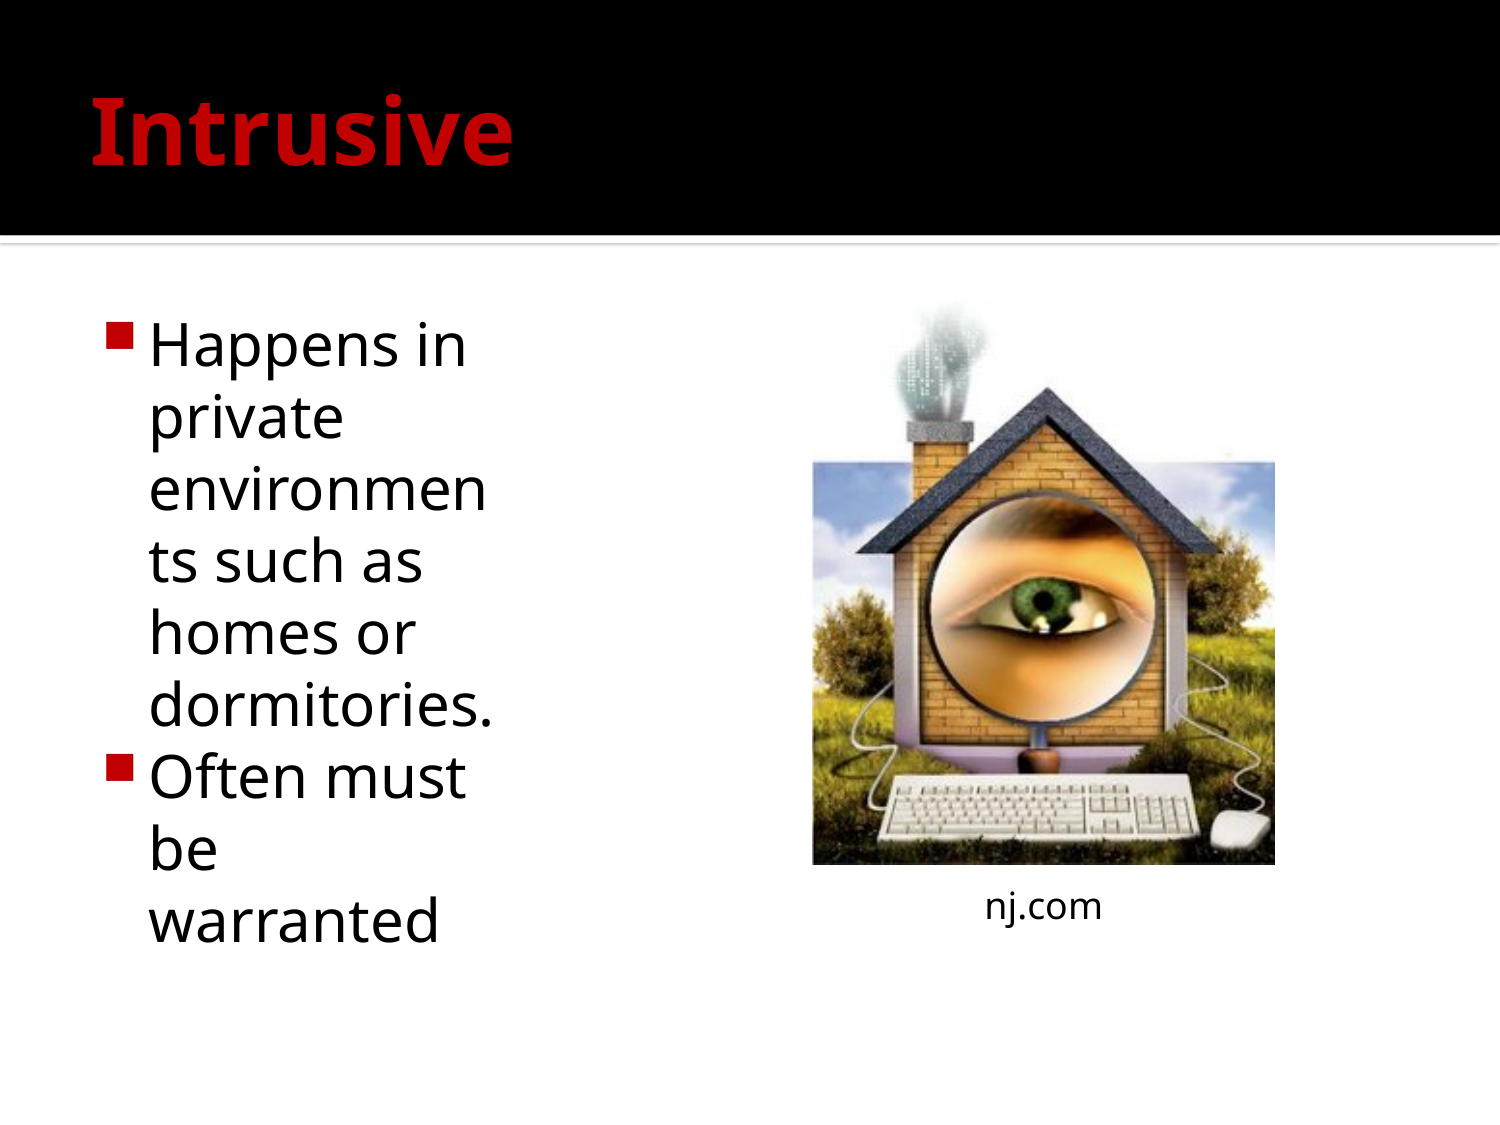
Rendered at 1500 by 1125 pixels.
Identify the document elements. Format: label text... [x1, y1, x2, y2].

title Intrusive [75, 25, 1425, 231]
text_box nj.com [969, 874, 1118, 935]
picture [812, 299, 1275, 865]
list Happens in private environments such as homes or dormitories. Often must be warranted [75, 291, 525, 975]
